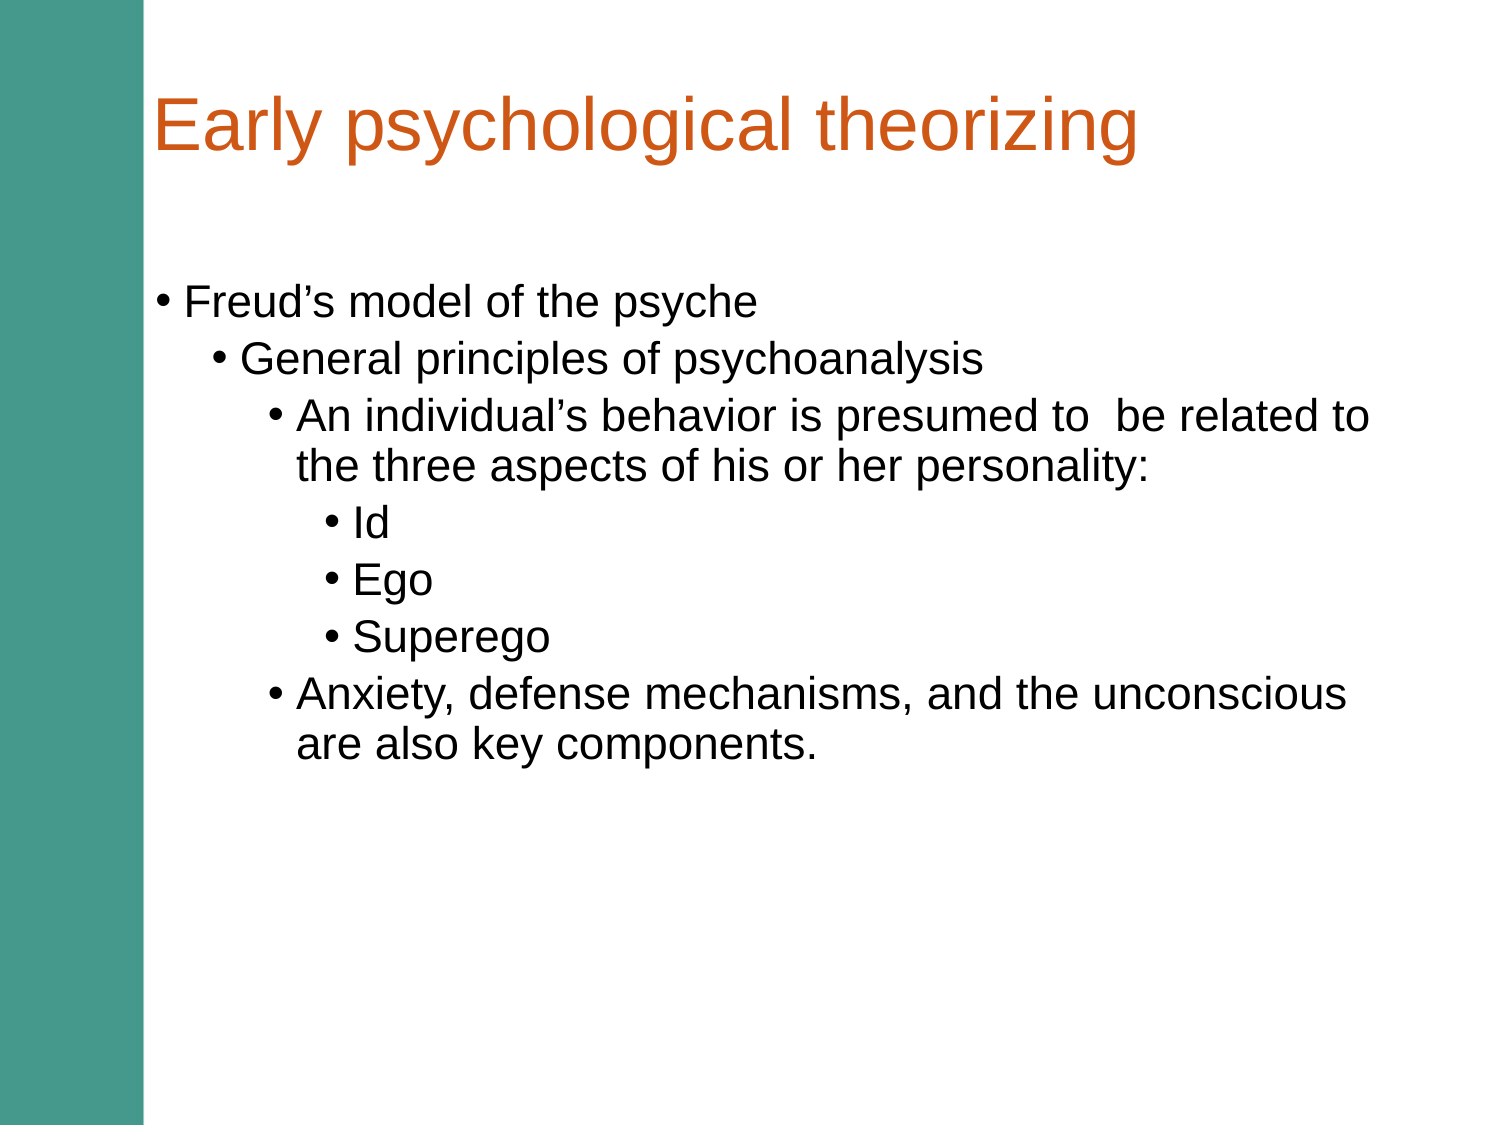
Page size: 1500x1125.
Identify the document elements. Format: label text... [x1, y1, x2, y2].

title Early psychological theorizing [137, 50, 1432, 203]
list Freud’s model of the psyche General principles of psychoanalysis An individual’s behavior is presumed to be related to the three aspects of his or her personality: Id Ego Superego Anxiety, defense mechanisms, and the unconscious are also key components. [140, 270, 1435, 984]
picture [0, 0, 1500, 1125]
